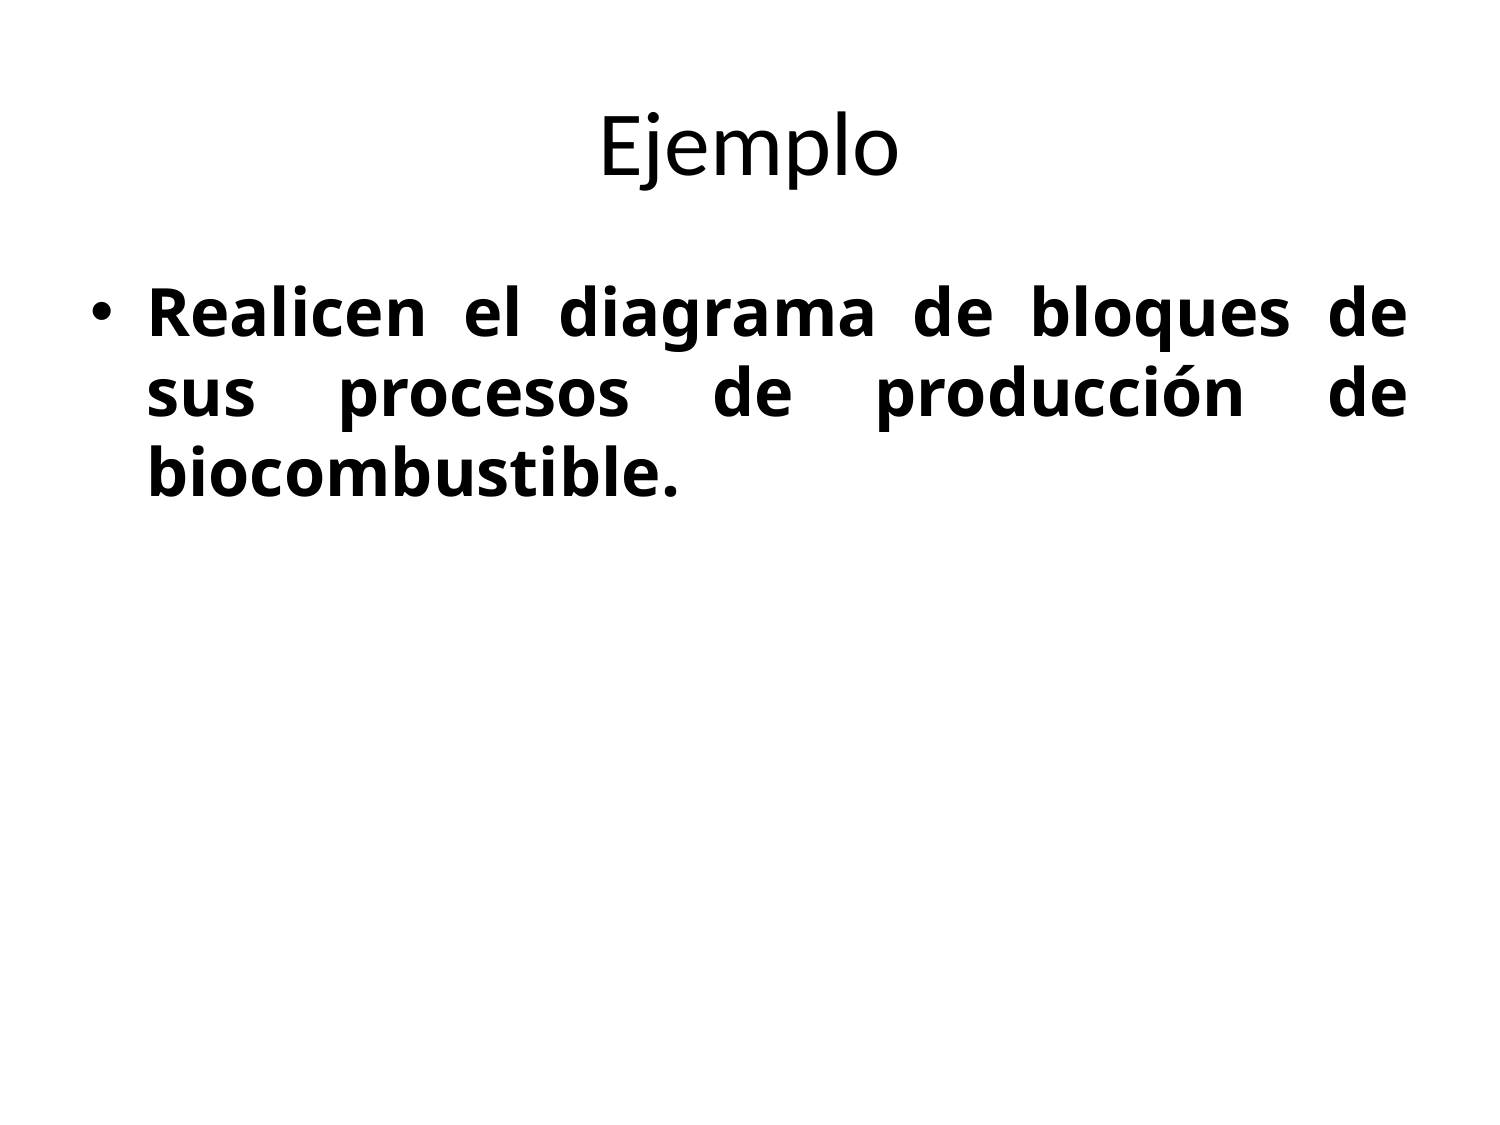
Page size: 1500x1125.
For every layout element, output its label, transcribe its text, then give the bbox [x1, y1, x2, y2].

list Realicen el diagrama de bloques de sus procesos de producción de biocombustible. [75, 262, 1425, 1005]
title Ejemplo [75, 45, 1425, 233]
